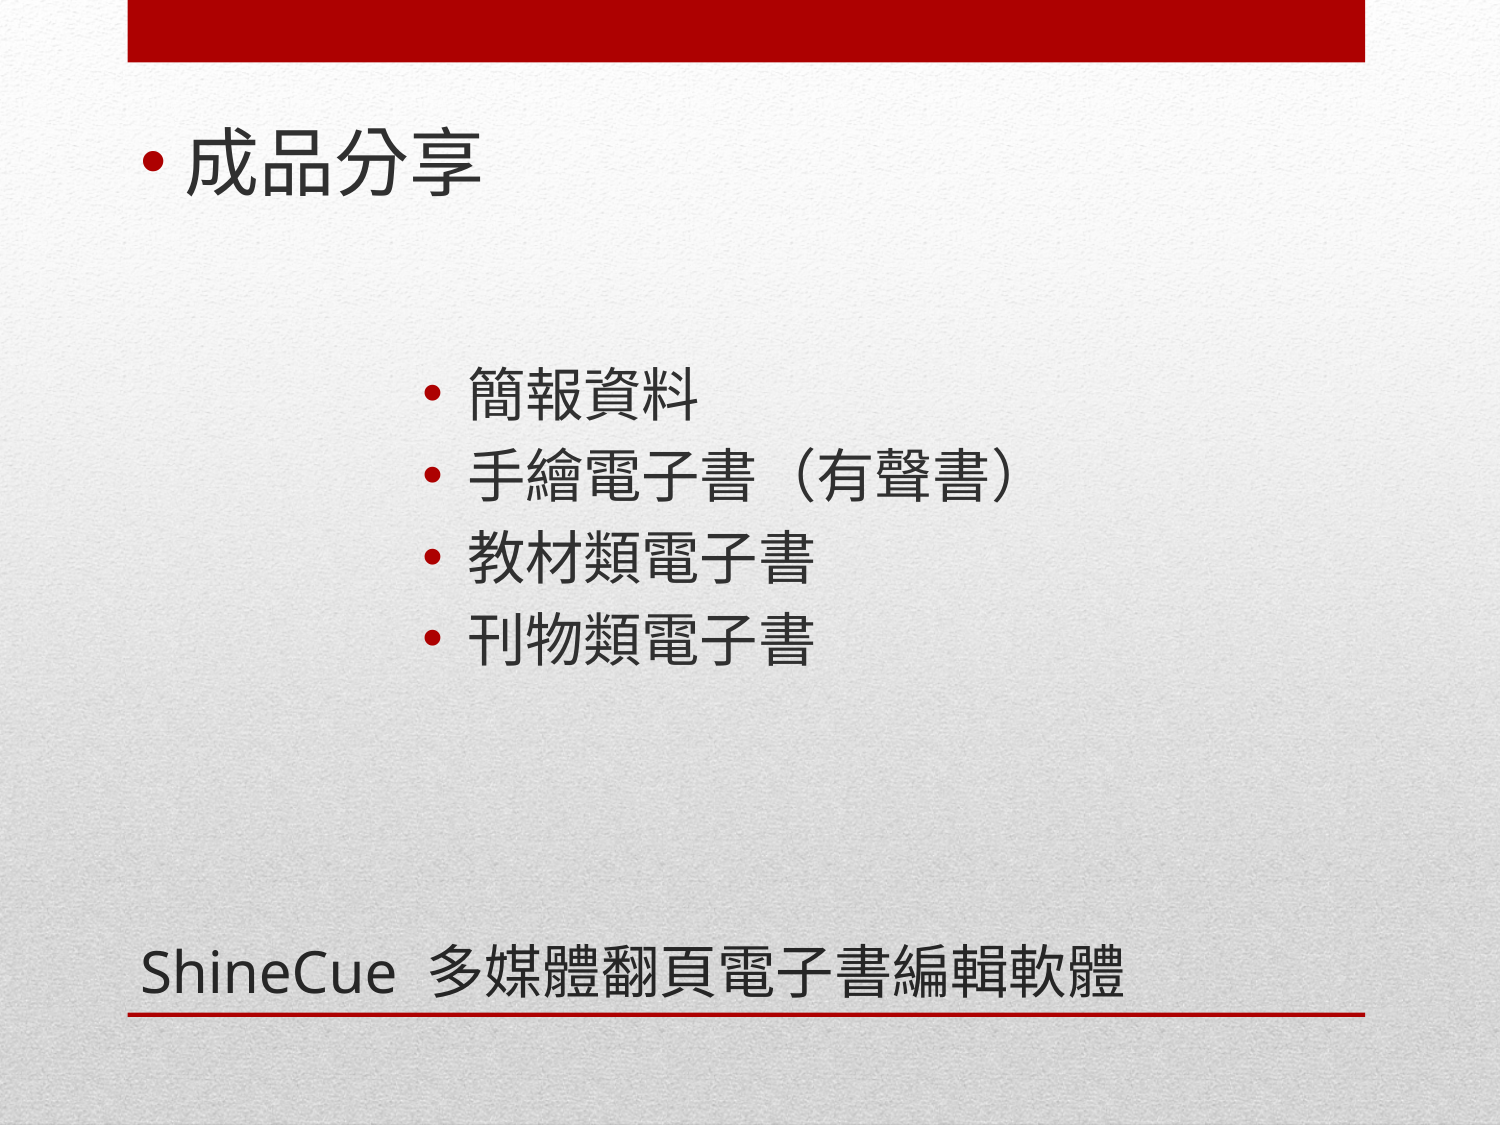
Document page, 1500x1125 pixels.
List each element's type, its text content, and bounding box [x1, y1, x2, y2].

title ShineCue 多媒體翻頁電子書編輯軟體 [124, 749, 1353, 1013]
text_box 簡報資料 手繪電子書（有聲書） 教材類電子書 刊物類電子書 [407, 243, 1067, 787]
list 成品分享 [124, 112, 1363, 209]
